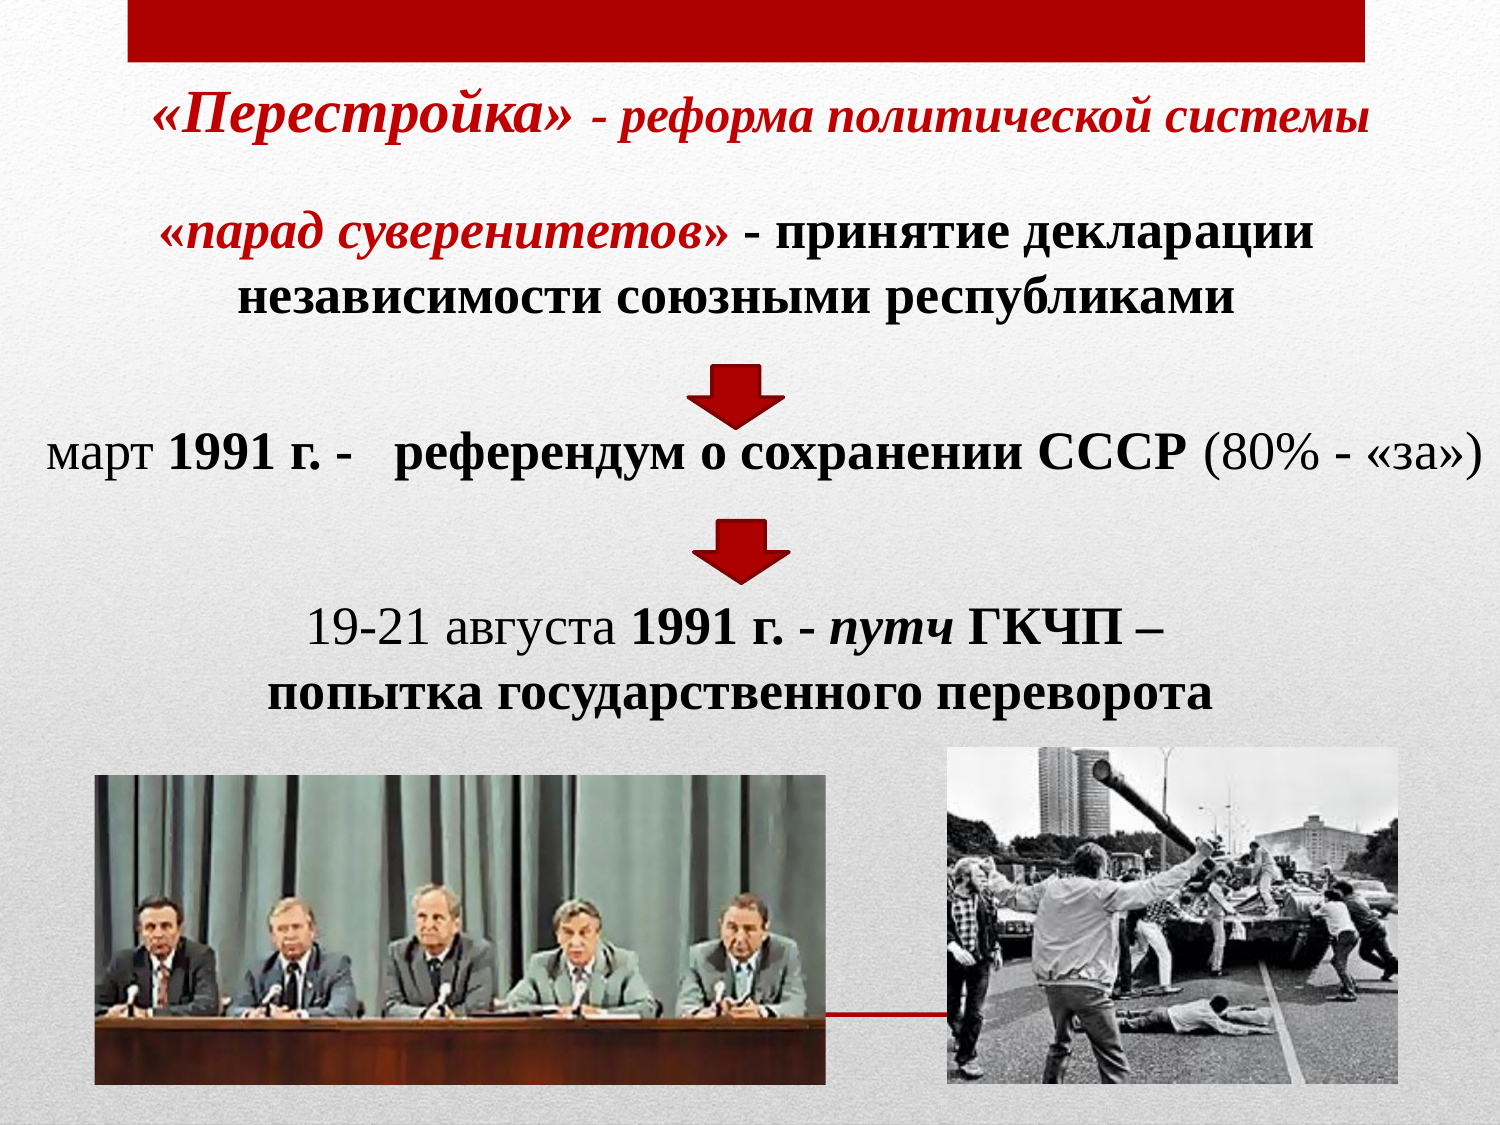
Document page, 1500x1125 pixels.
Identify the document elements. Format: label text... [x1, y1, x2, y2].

picture [93, 775, 827, 1085]
text_box «парад суверенитетов» - принятие декларации независимости союзными республиками [77, 186, 1398, 332]
text_box «Перестройка» - реформа политической системы [45, 42, 1477, 152]
text_box 19-21 августа 1991 г. - путч ГКЧП – попытка государственного переворота [49, 583, 1434, 728]
text_box март 1991 г. - референдум о сохранении СССР (80% - «за») [30, 415, 1500, 489]
text_box [691, 518, 791, 585]
text_box [686, 364, 786, 430]
picture [947, 746, 1399, 1085]
